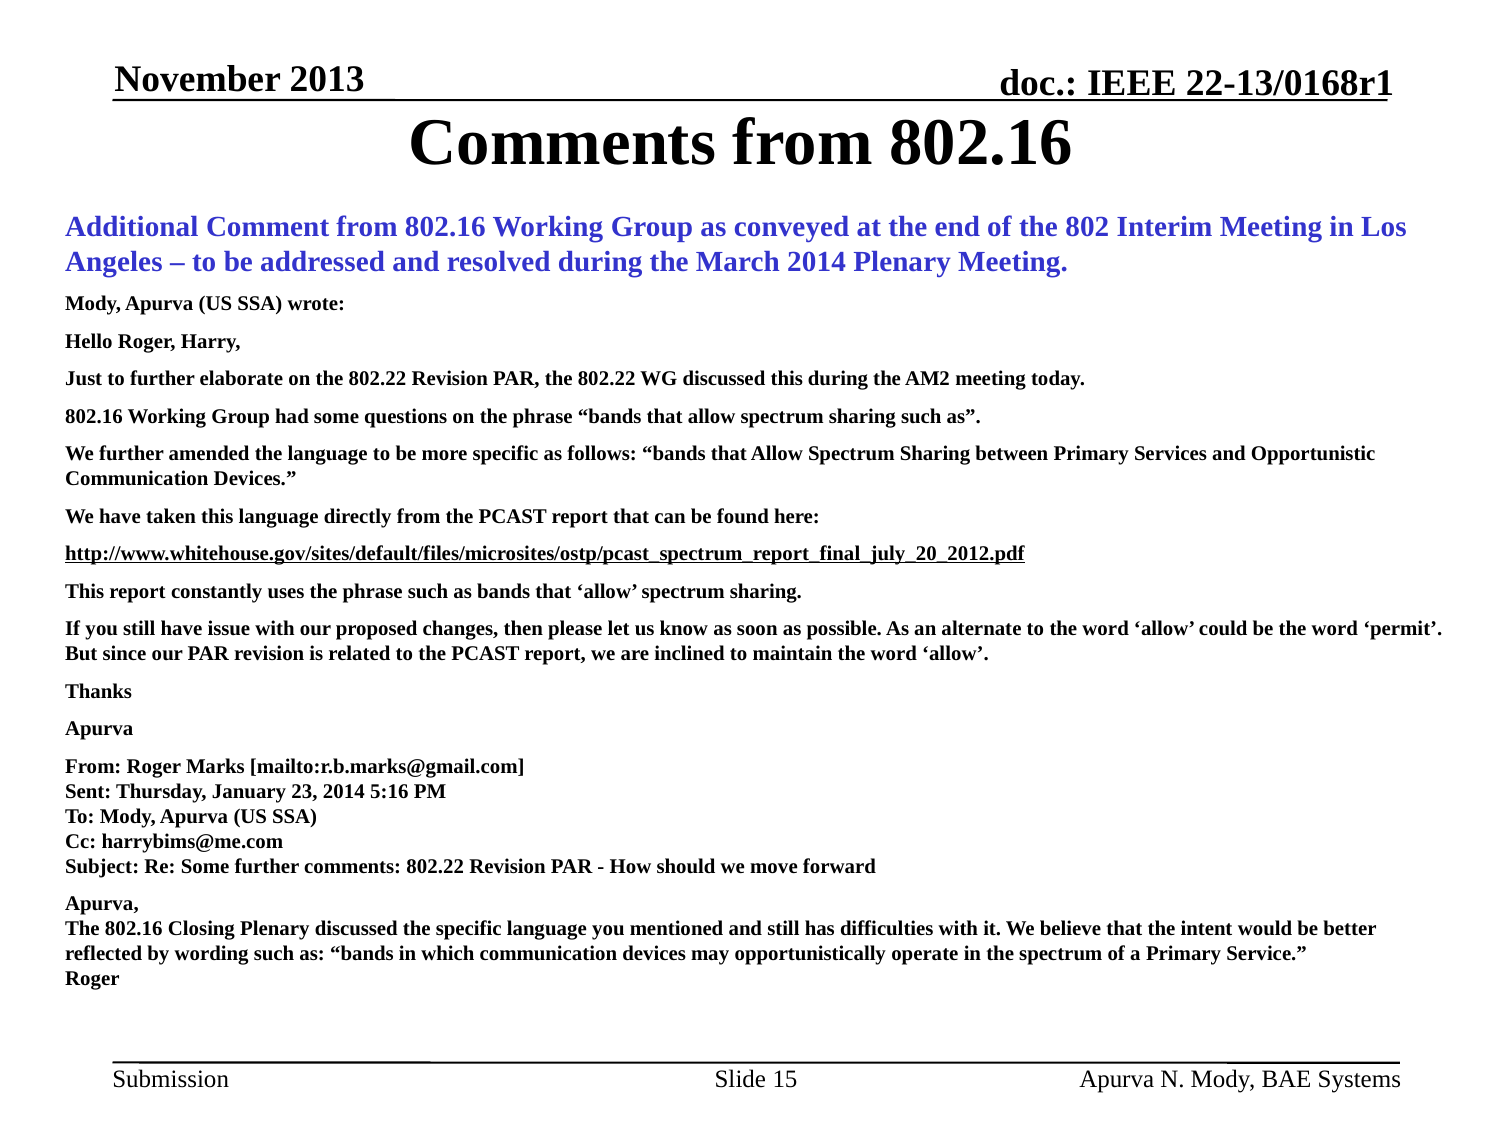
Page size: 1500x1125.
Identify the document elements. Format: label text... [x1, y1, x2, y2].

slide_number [114, 54, 423, 100]
list Additional Comment from 802.16 Working Group as conveyed at the end of the 802 Interim Meeting in Los Angeles – to be addressed and resolved during the March 2014 Plenary Meeting. Mody, Apurva (US SSA) wrote: Hello Roger, Harry, Just to further elaborate on the 802.22 Revision PAR, the 802.22 WG discussed this during the AM2 meeting today. 802.16 Working Group had some questions on the phrase “bands that allow spectrum sharing such as”. We further amended the language to be more specific as follows: “bands that Allow Spectrum Sharing between Primary Services and Opportunistic Communication Devices.” We have taken this language directly from the PCAST report that can be found here: http://www.whitehouse.gov/sites/default/files/microsites/ostp/pcast_spectrum_report_final_july_20_2012.pdf This report constantly uses the phrase such as bands that ‘allow’ spectrum sharing. If you still have issue with our proposed changes, then please let us know as soon as possible. As an alternate to the word ‘allow’ could be the word ‘permit’. But since our PAR revision is related to the PCAST report, we are inclined to maintain the word ‘allow’. Thanks Apurva From: Roger Marks [mailto:r.b.marks@gmail.com] Sent: Thursday, January 23, 2014 5:16 PM To: Mody, Apurva (US SSA) Cc: harrybims@me.com Subject: Re: Some further comments: 802.22 Revision PAR - How should we move forward Apurva, The 802.16 Closing Plenary discussed the specific language you mentioned and still has difficulties with it. We believe that the intent would be better reflected by wording such as: “bands in which communication devices may opportunistically operate in the spectrum of a Primary Service.” Roger [49, 199, 1463, 1038]
slide_number Slide 15 [712, 1061, 800, 1123]
title Comments from 802.16 [112, 99, 1388, 176]
footer Apurva N. Mody, BAE Systems [878, 1061, 1402, 1093]
